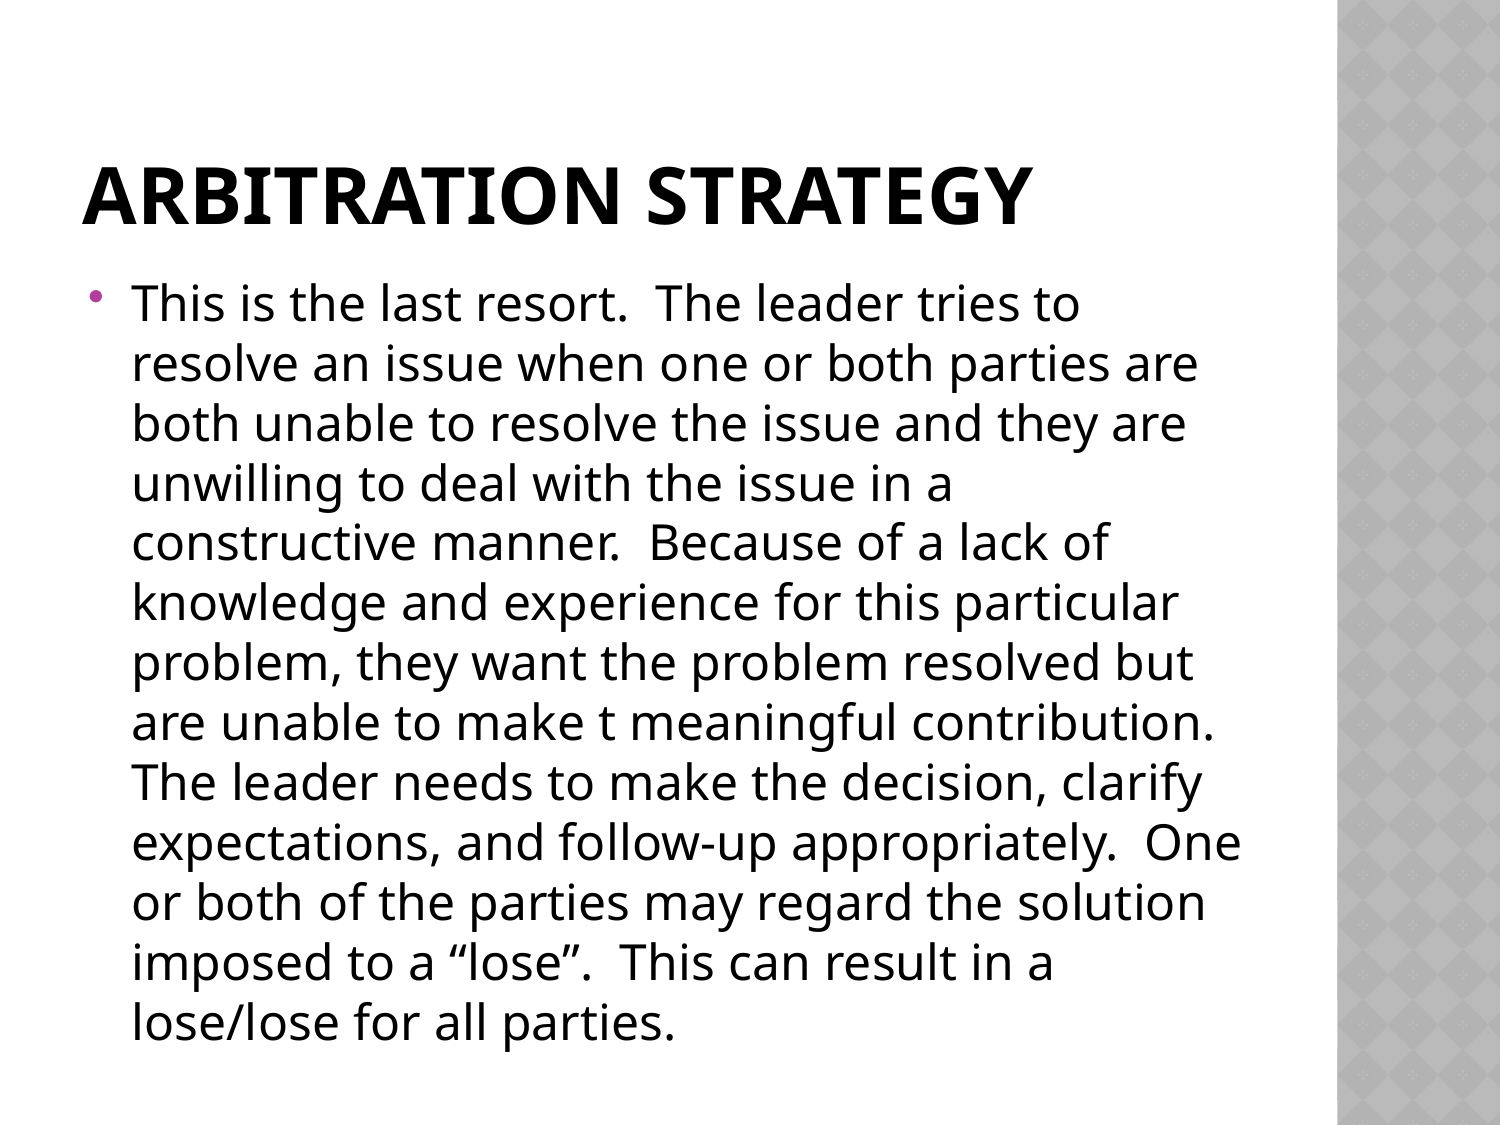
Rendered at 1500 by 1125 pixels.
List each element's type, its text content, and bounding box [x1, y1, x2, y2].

list This is the last resort. The leader tries to resolve an issue when one or both parties are both unable to resolve the issue and they are unwilling to deal with the issue in a constructive manner. Because of a lack of knowledge and experience for this particular problem, they want the problem resolved but are unable to make t meaningful contribution. The leader needs to make the decision, clarify expectations, and follow-up appropriately. One or both of the parties may regard the solution imposed to a “lose”. This can result in a lose/lose for all parties. [75, 264, 1263, 1059]
title Arbitration strategy [75, 52, 1263, 240]
